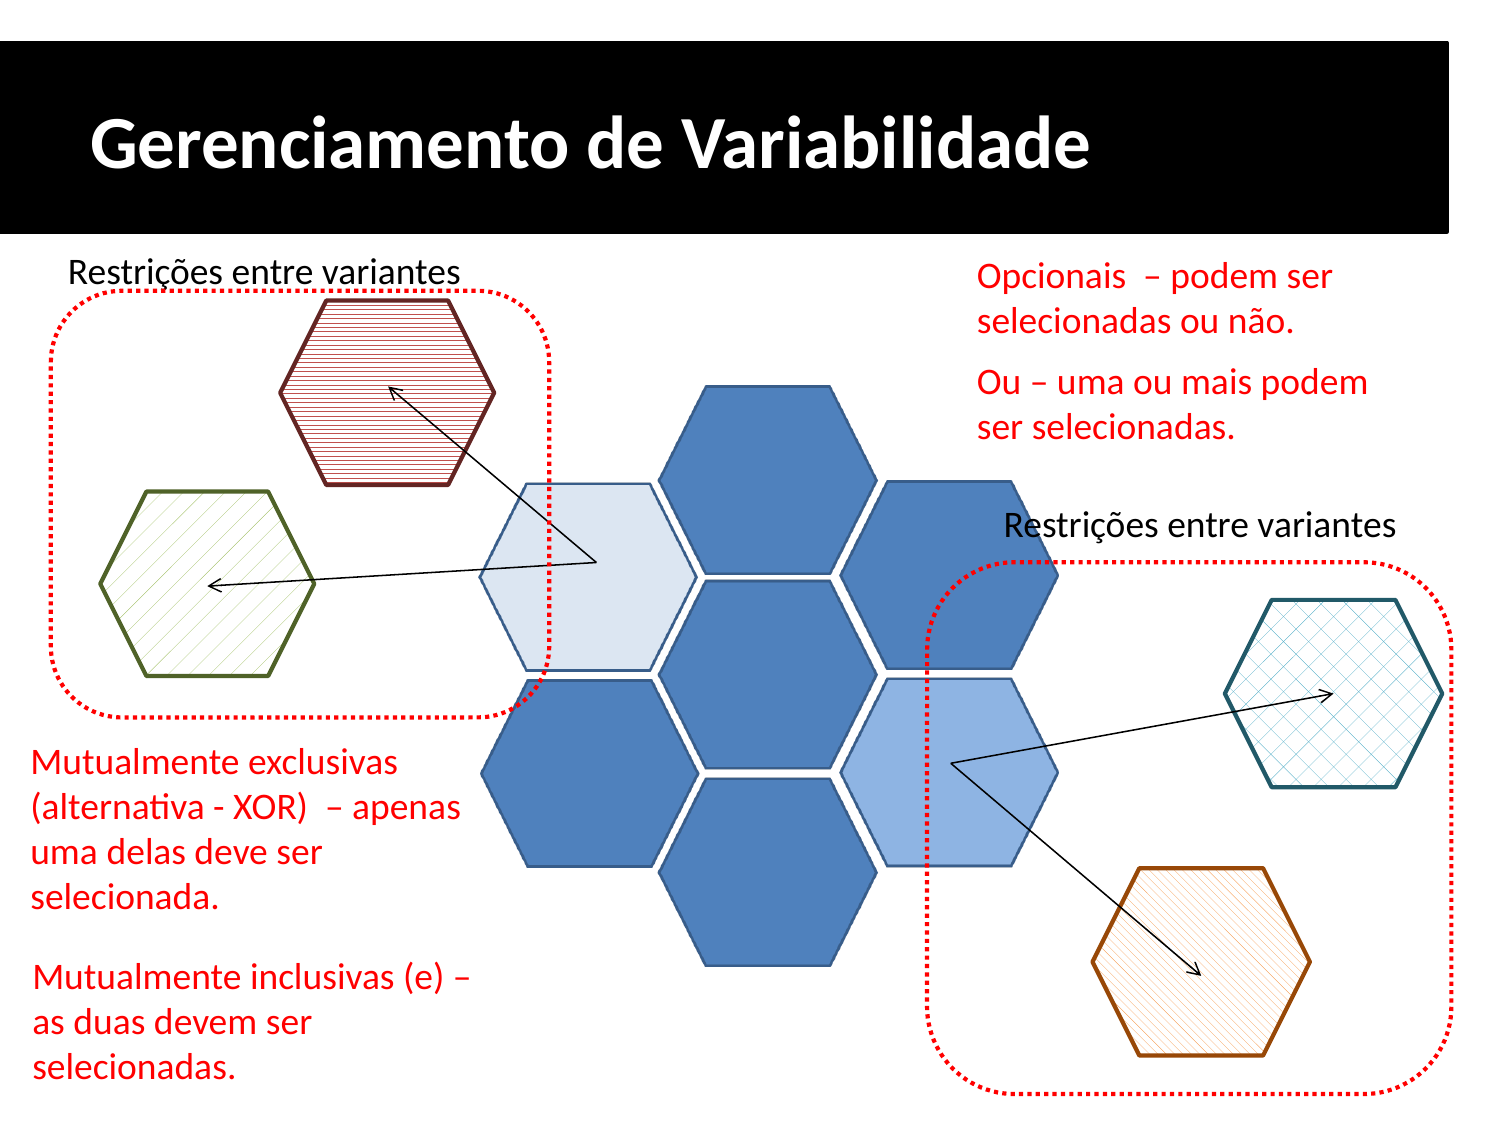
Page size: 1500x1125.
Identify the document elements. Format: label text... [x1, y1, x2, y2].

text_box Mutualmente inclusivas (e) – as duas devem ser selecionadas. [17, 944, 495, 1095]
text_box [950, 762, 1202, 977]
text_box Restrições entre variantes [53, 239, 477, 300]
text_box [48, 288, 552, 720]
text_box [924, 560, 1454, 1097]
text_box Mutualmente exclusivas (alternativa - XOR) – apenas uma delas deve ser selecionada. [15, 729, 472, 924]
text_box Ou – uma ou mais podem ser selecionadas. [962, 349, 1439, 455]
title Gerenciamento de Variabilidade [75, 45, 1425, 233]
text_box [950, 693, 1334, 764]
text_box Restrições entre variantes [1063, 492, 1412, 553]
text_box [387, 386, 597, 561]
text_box Opcionais – podem ser selecionadas ou não. [962, 243, 1439, 349]
text_box [0, 41, 1449, 234]
picture [478, 385, 1059, 968]
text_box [207, 562, 597, 587]
